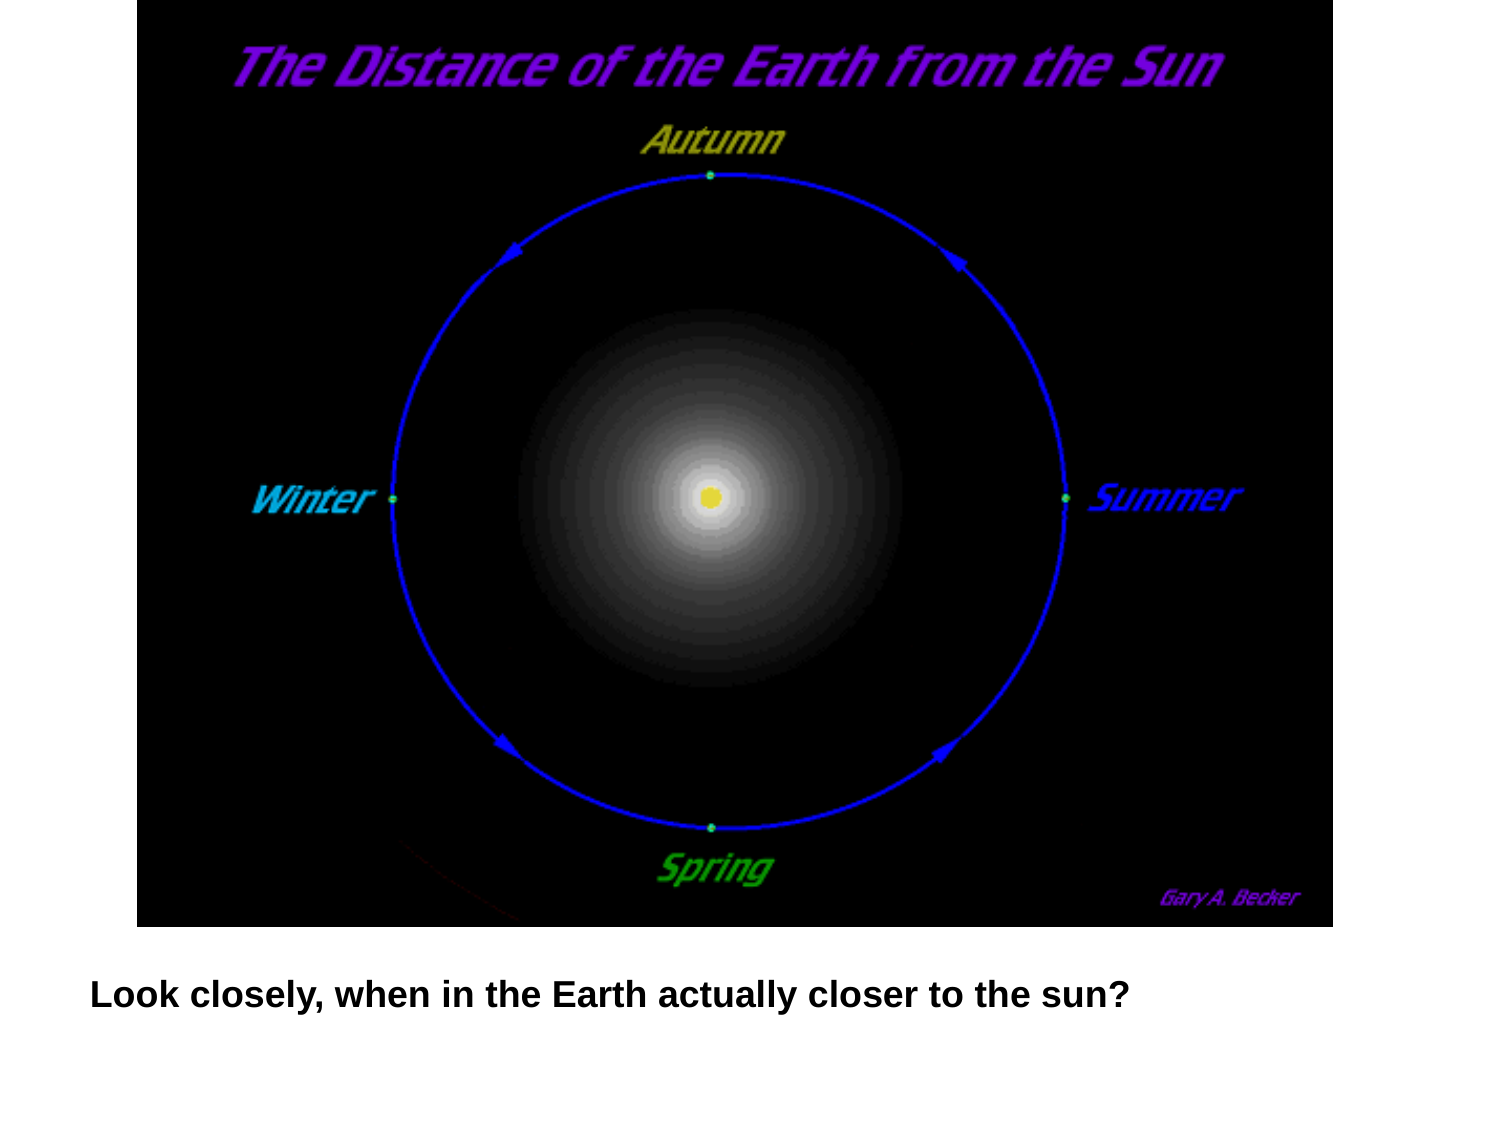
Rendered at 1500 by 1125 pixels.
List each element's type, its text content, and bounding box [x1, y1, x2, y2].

text_box Look closely, when in the Earth actually closer to the sun? [74, 962, 1425, 1023]
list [137, 0, 1334, 927]
